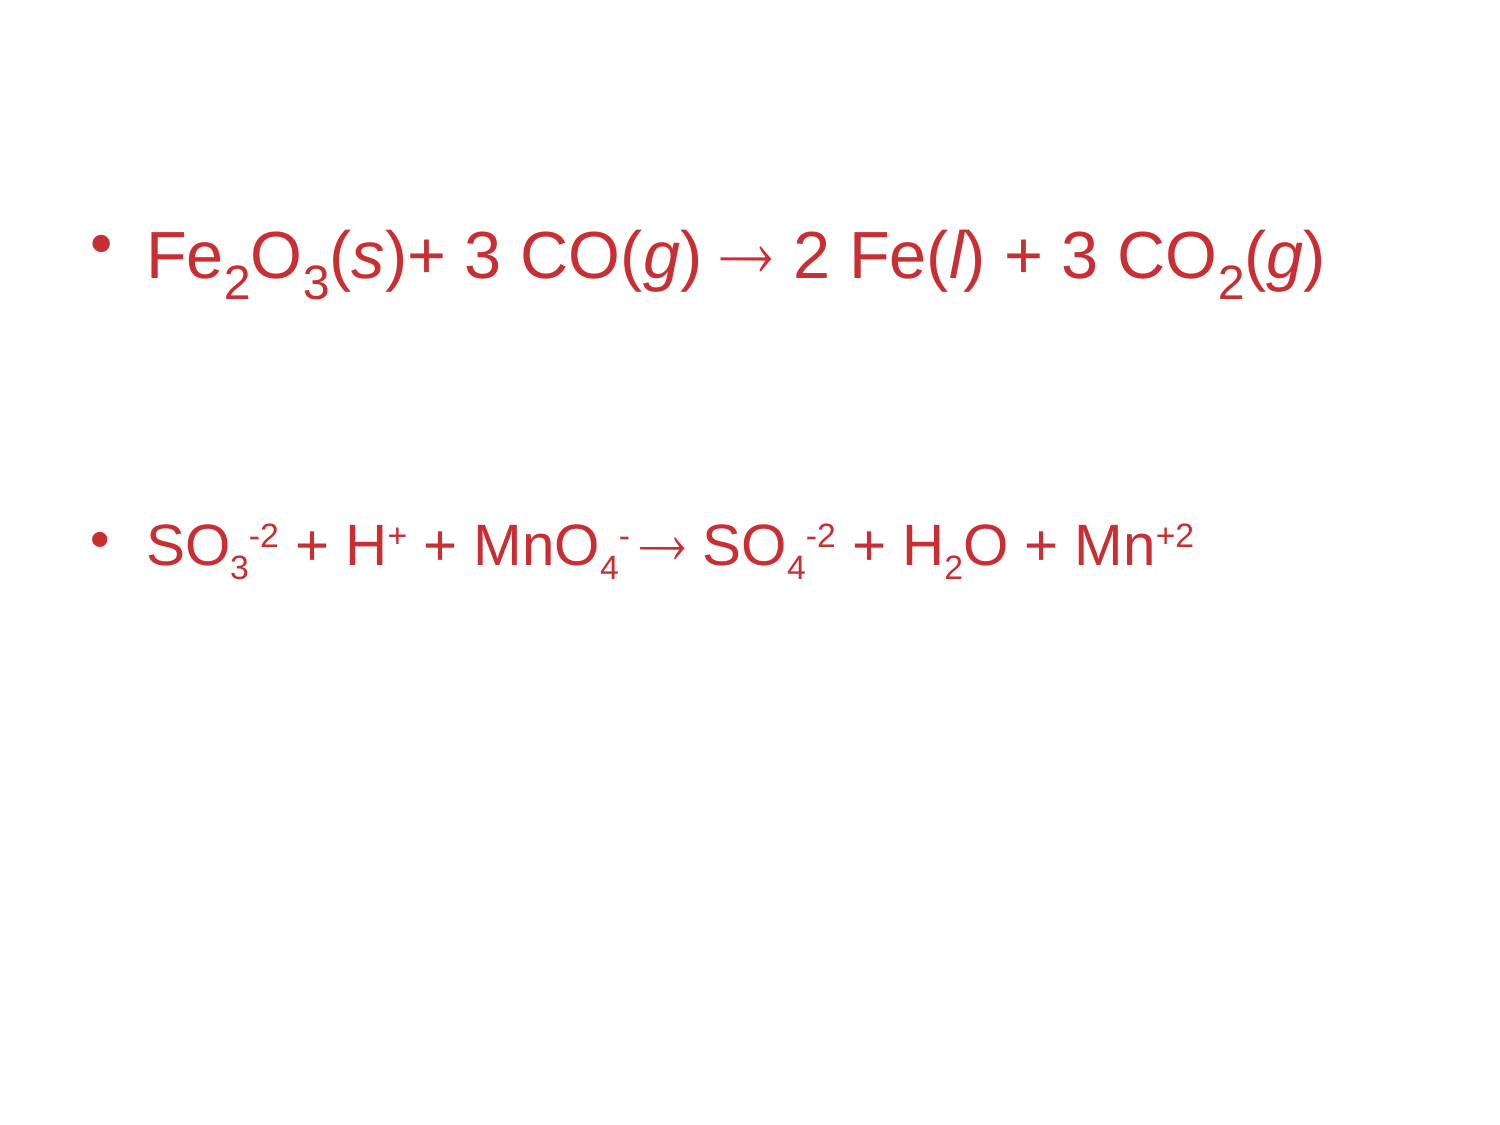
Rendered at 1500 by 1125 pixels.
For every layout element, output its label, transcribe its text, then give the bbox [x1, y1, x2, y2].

list Fe2O3(s)+ 3 CO(g) ® 2 Fe(l) + 3 CO2(g) SO3-2 + H+ + MnO4- ® SO4-2 + H2O + Mn+2 [74, 187, 1463, 938]
